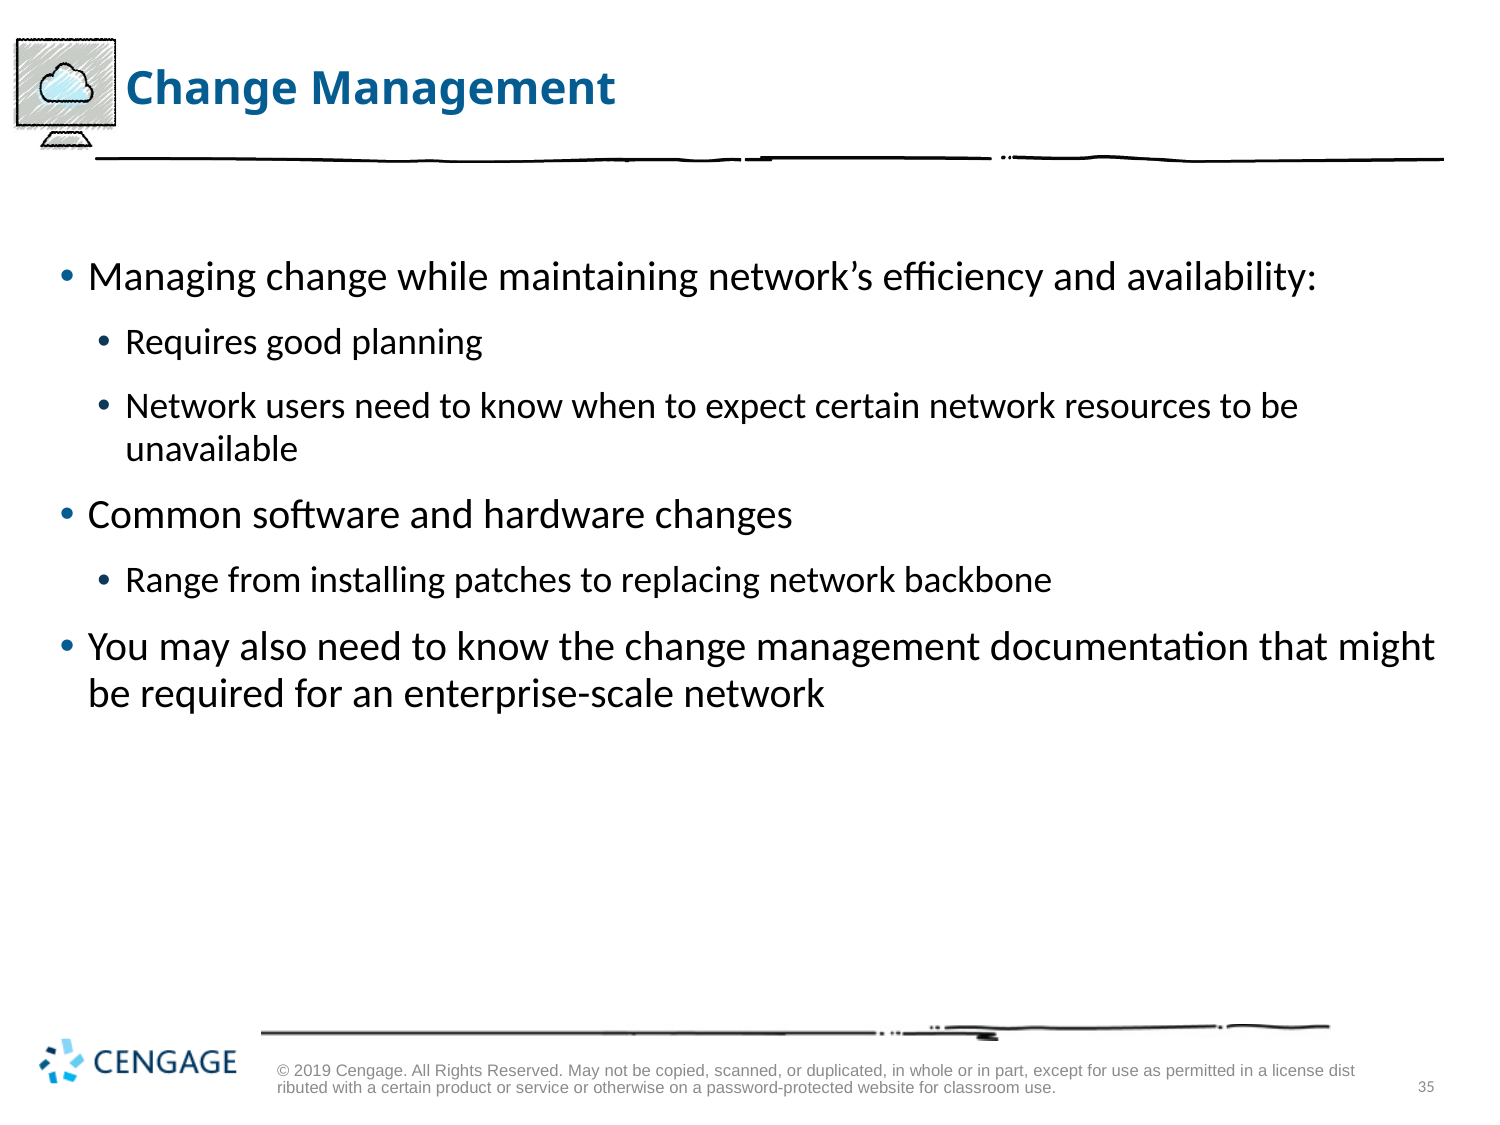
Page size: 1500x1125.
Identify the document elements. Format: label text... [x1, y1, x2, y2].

picture [261, 1024, 1331, 1041]
picture [19, 1025, 249, 1096]
title Change Management [125, 66, 1442, 116]
list Managing change while maintaining network’s efficiency and availability: Requires good planning Network users need to know when to expect certain network resources to be unavailable Common software and hardware changes Range from installing patches to replacing network backbone You may also need to know the change management documentation that might be required for an enterprise-scale network [59, 252, 1441, 723]
picture [13, 36, 117, 151]
picture [95, 155, 1444, 163]
footer © 2019 Cengage. All Rights Reserved. May not be copied, scanned, or duplicated, in whole or in part, except for use as permitted in a license distributed with a certain product or service or otherwise on a password-protected website for classroom use. [262, 1050, 1375, 1091]
